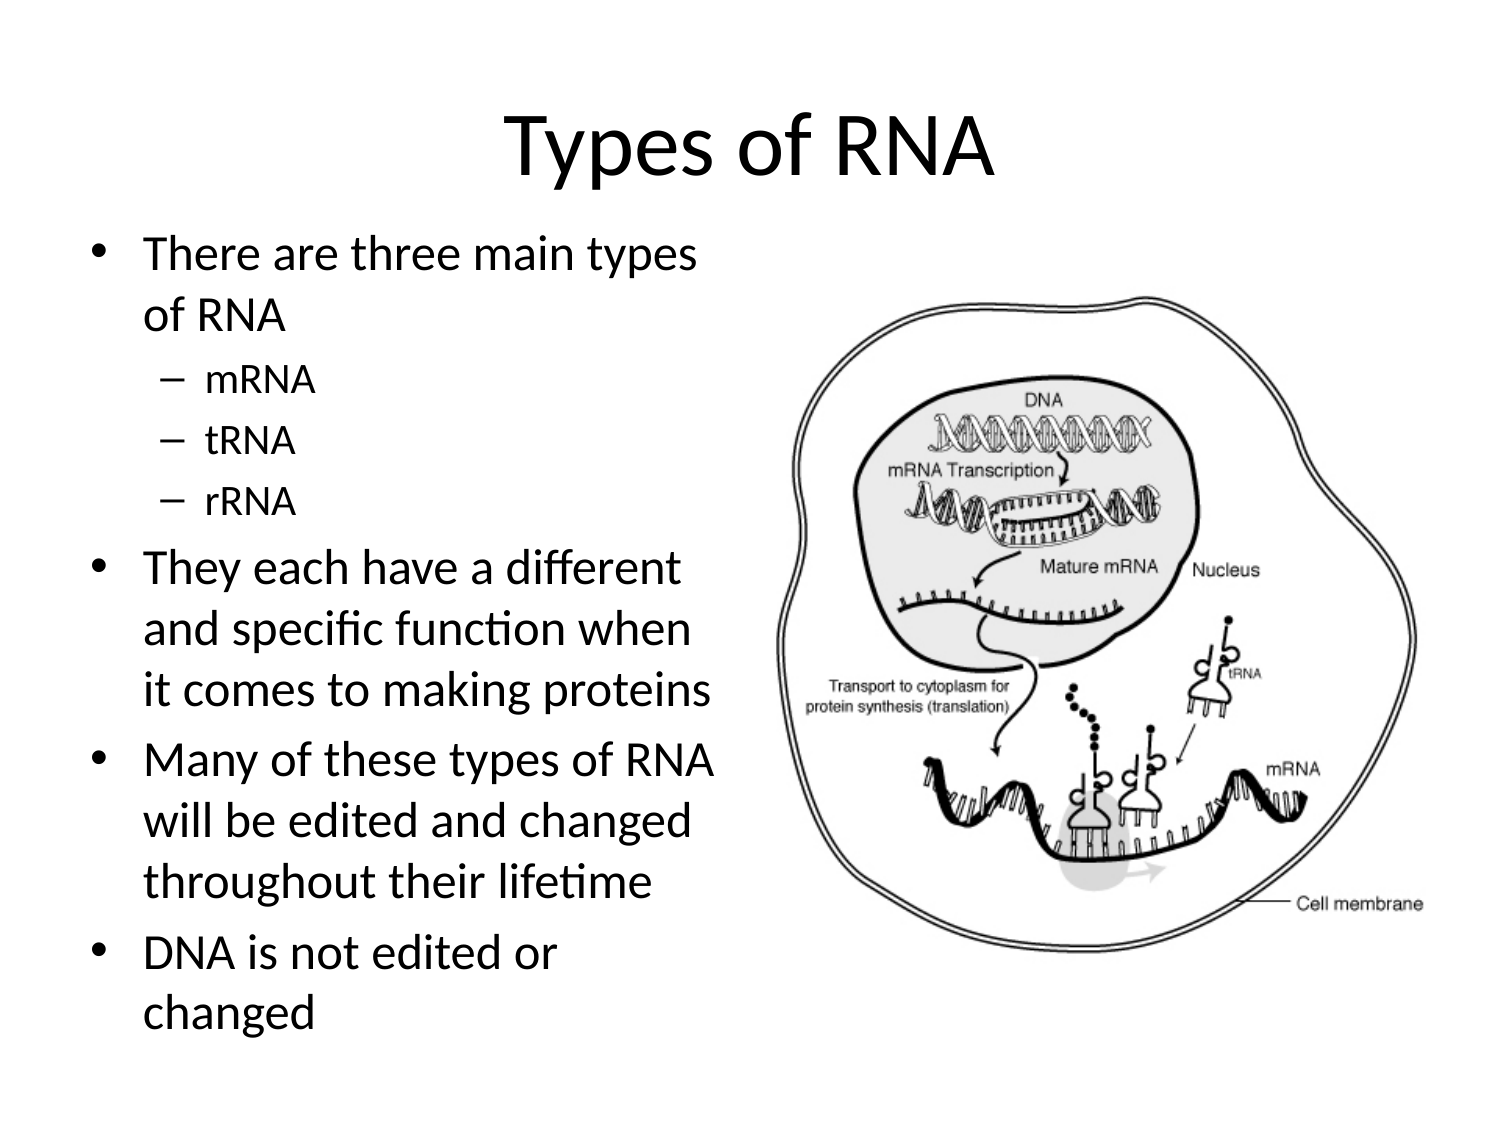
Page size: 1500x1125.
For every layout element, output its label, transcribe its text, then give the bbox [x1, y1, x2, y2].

title Types of RNA [75, 45, 1425, 233]
picture [749, 262, 1451, 971]
list There are three main types of RNA mRNA tRNA rRNA They each have a different and specific function when it comes to making proteins Many of these types of RNA will be edited and changed throughout their lifetime DNA is not edited or changed [75, 212, 738, 1088]
